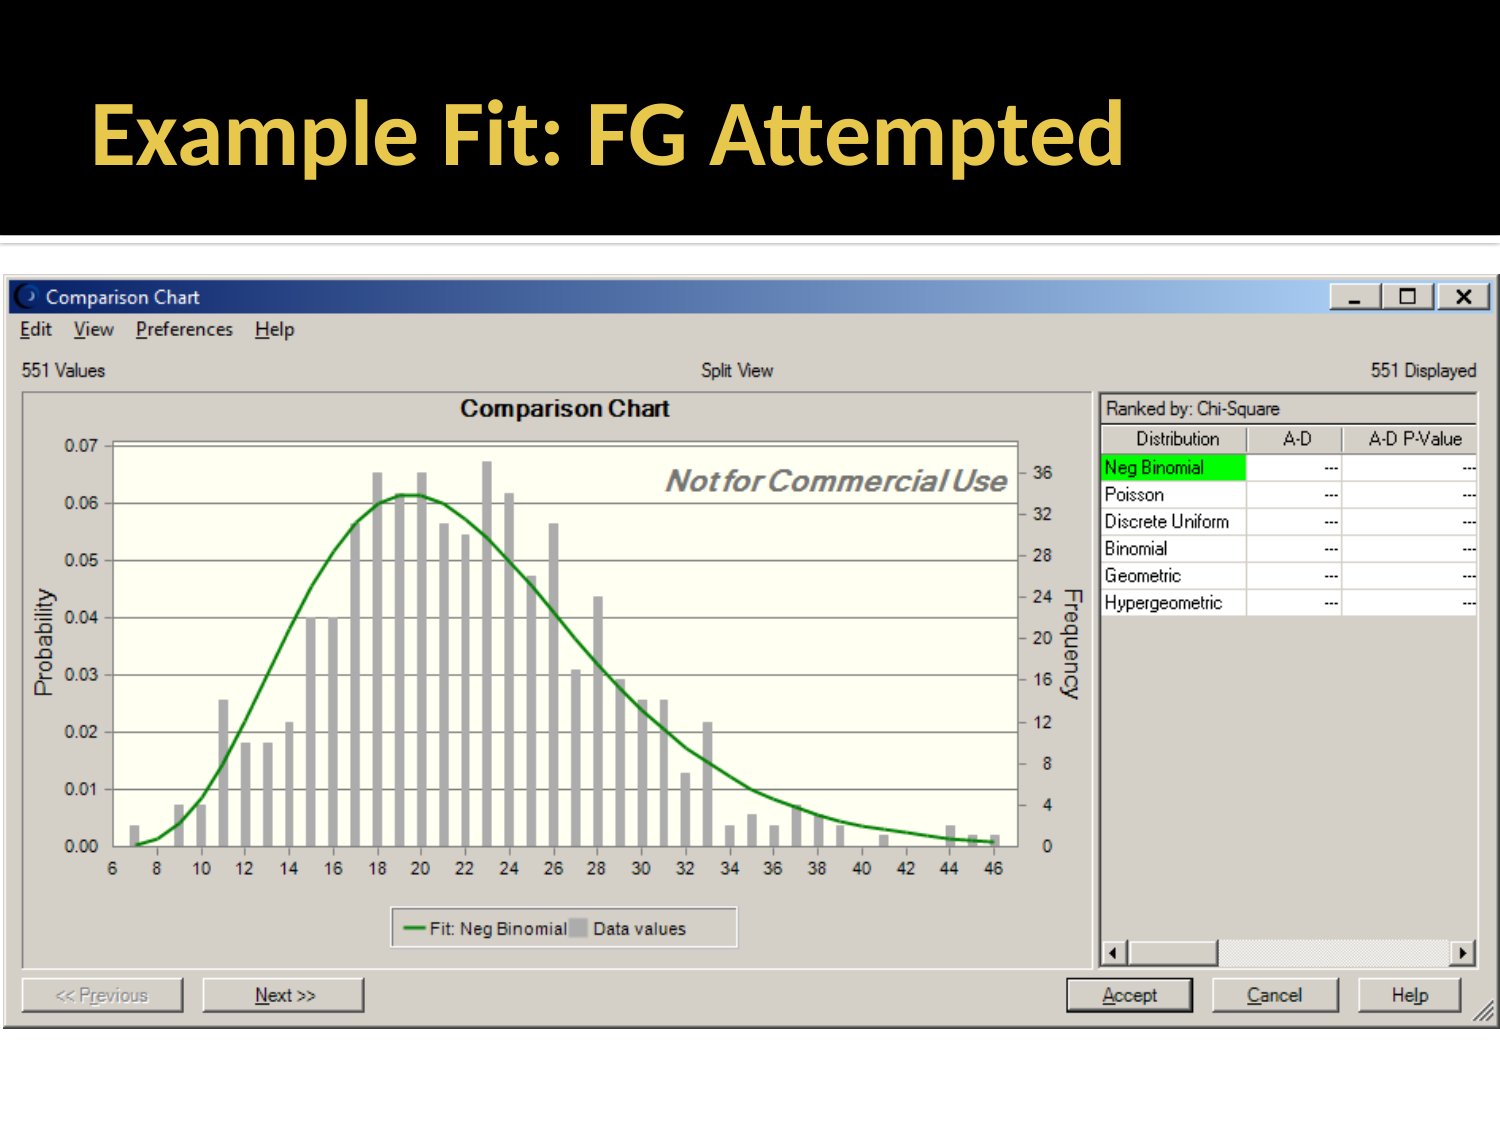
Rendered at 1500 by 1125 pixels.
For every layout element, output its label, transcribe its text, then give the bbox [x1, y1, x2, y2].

picture [3, 274, 1500, 1029]
title Example Fit: FG Attempted [75, 25, 1425, 231]
